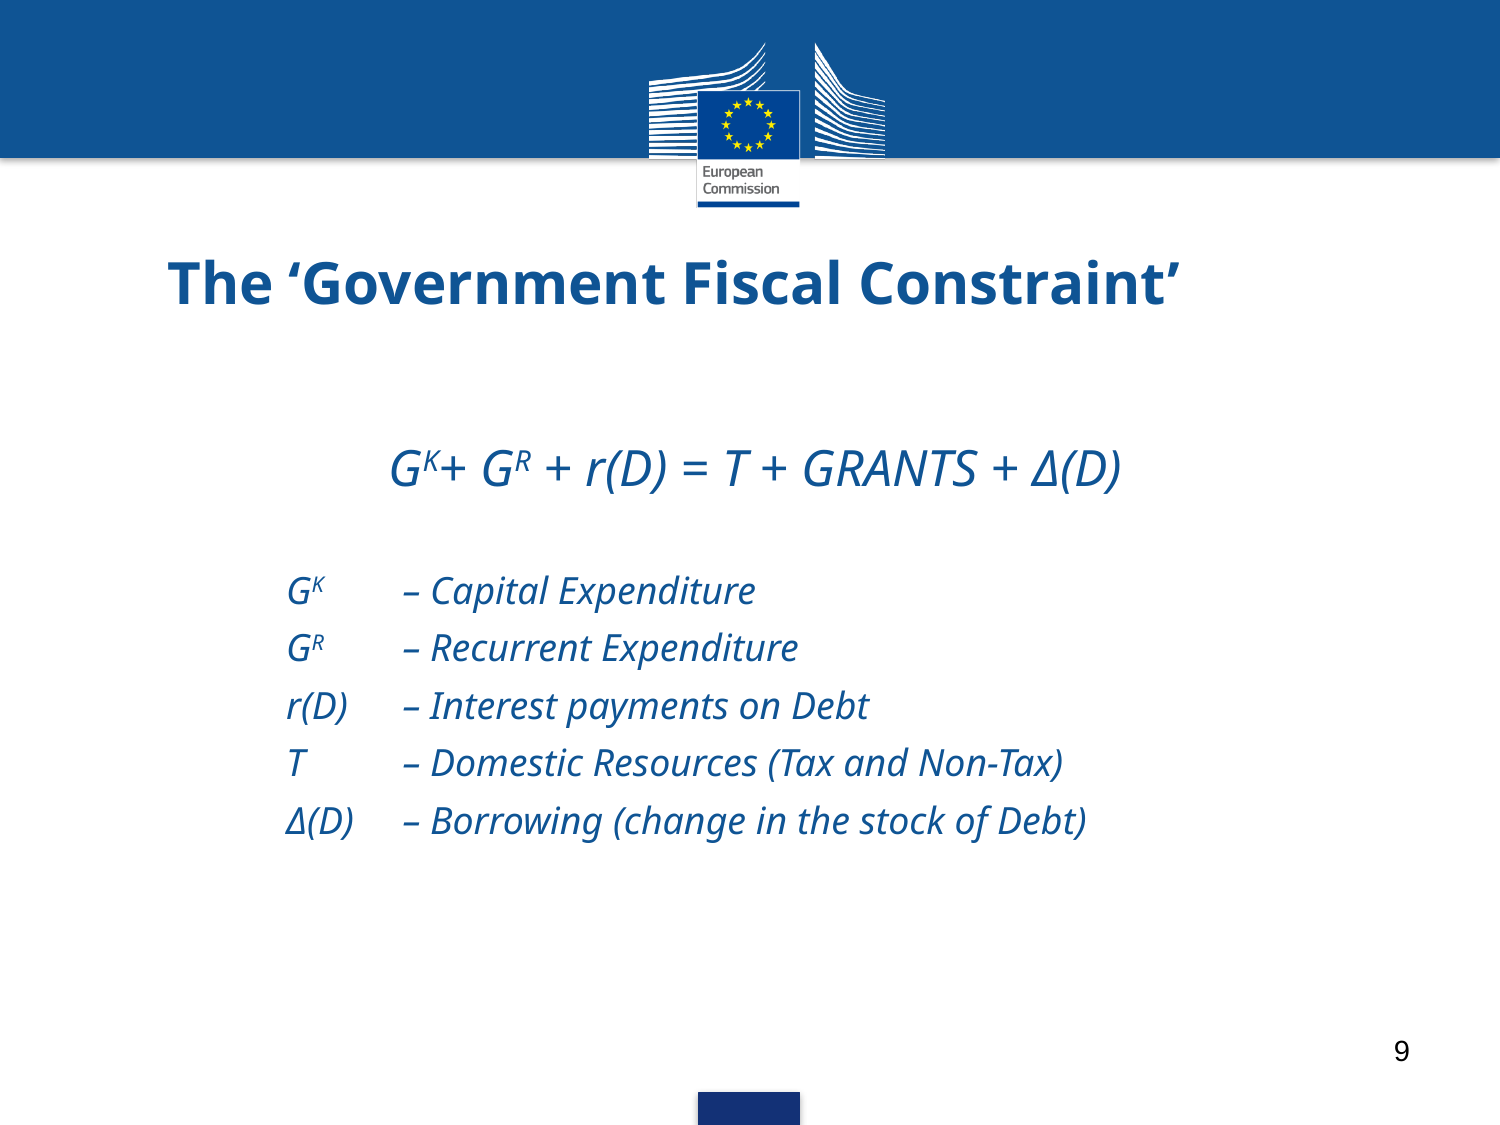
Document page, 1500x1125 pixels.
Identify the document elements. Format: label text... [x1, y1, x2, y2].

list GK+ GR + r(D) = T + GRANTS + Δ(D) GK – Capital Expenditure GR – Recurrent Expenditure r(D) – Interest payments on Debt T – Domestic Resources (Tax and Non-Tax) Δ(D) – Borrowing (change in the stock of Debt) [152, 358, 1360, 950]
slide_number 9 [1074, 1024, 1426, 1103]
title The ‘Government Fiscal Constraint’ [152, 222, 1348, 341]
picture [649, 42, 885, 208]
